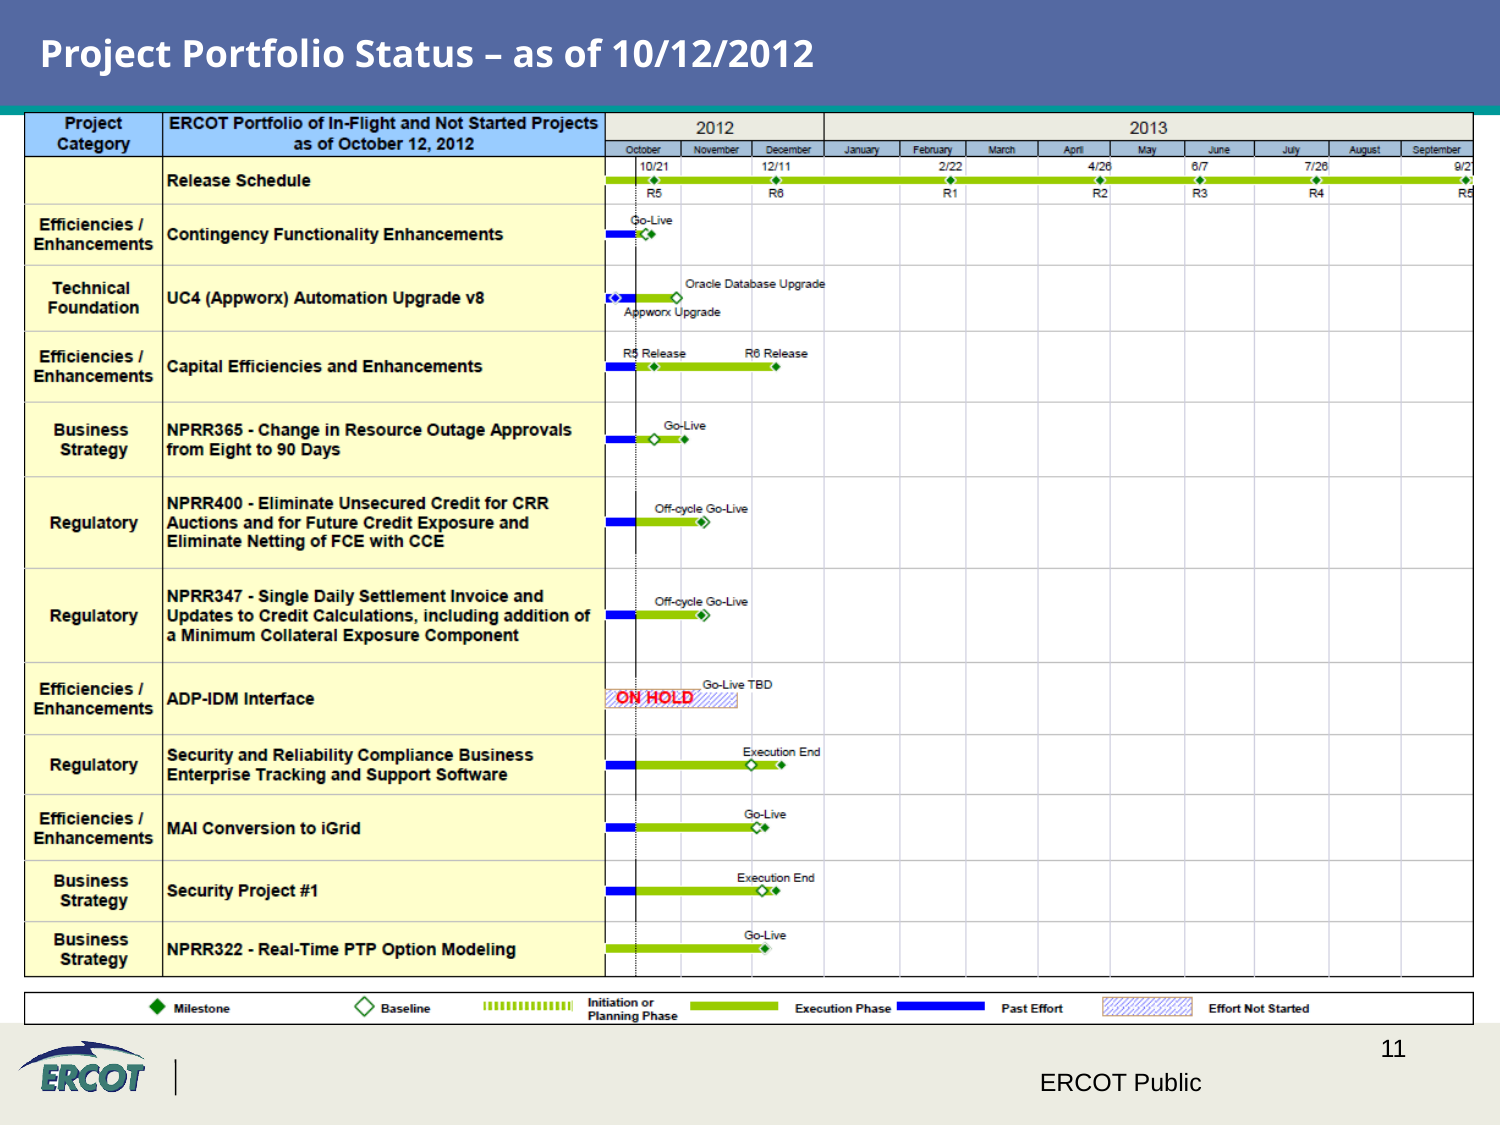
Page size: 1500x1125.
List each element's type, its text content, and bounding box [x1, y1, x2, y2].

picture [24, 112, 1474, 1026]
picture [10, 1031, 151, 1111]
footer ERCOT Public [1025, 1059, 1438, 1125]
text_box Project Portfolio Status – as of 10/12/2012 [24, 30, 1163, 106]
